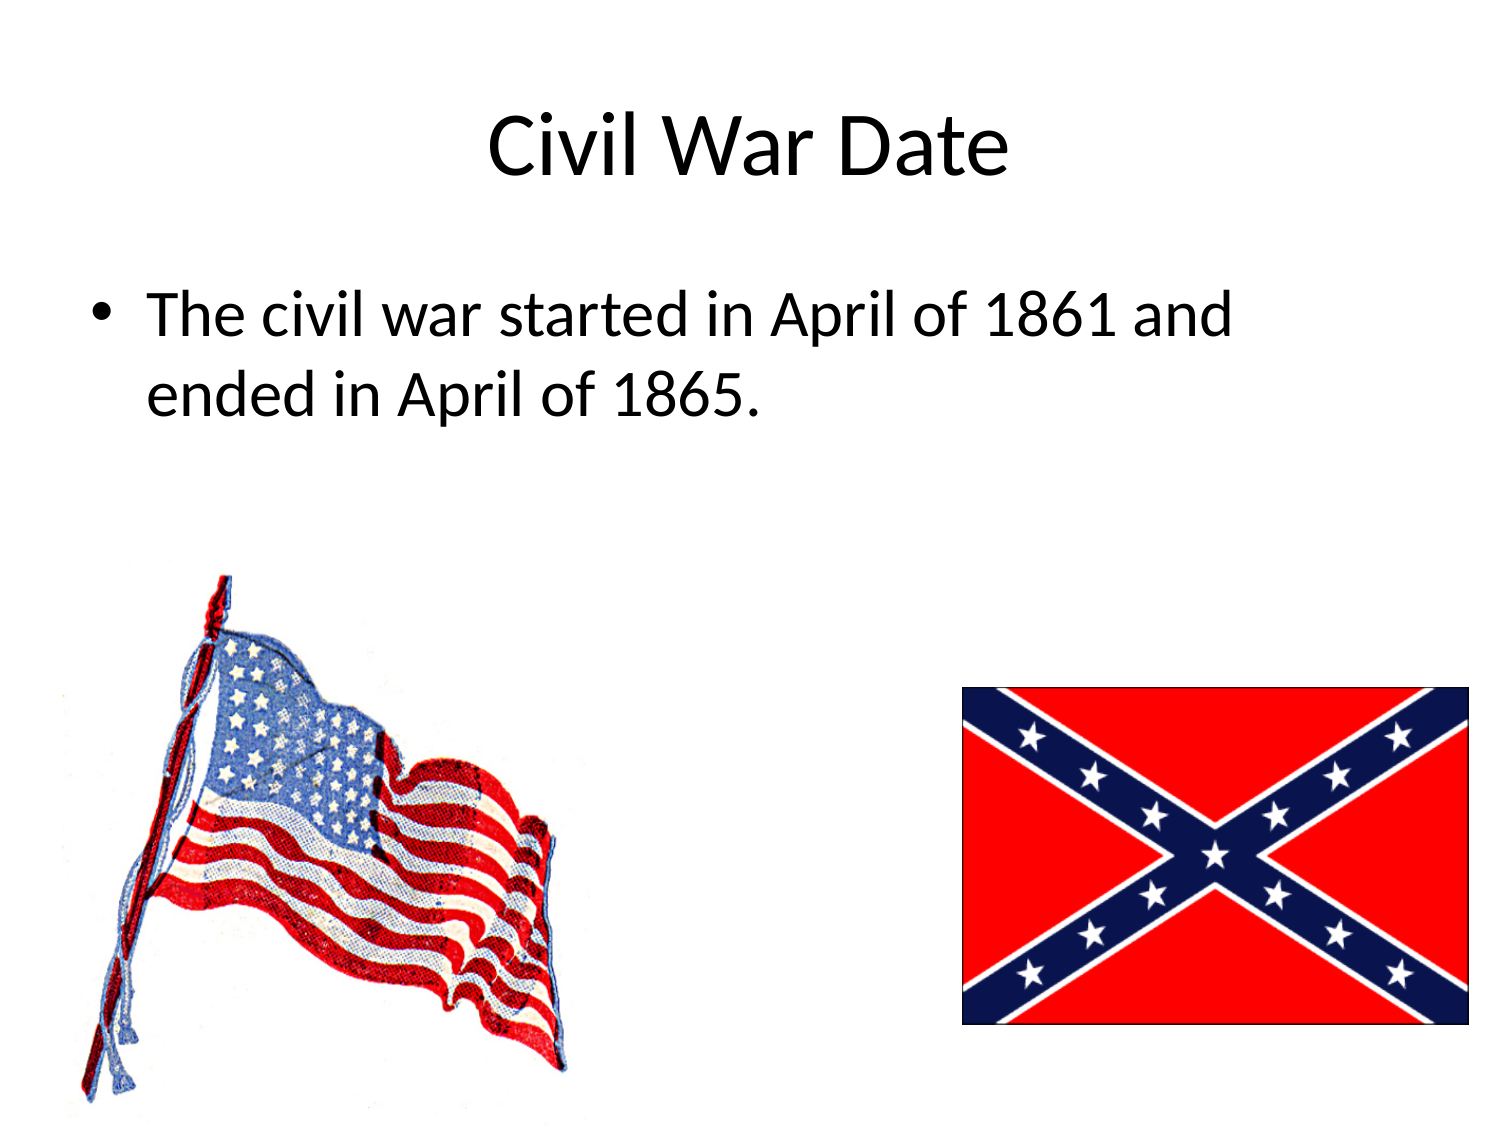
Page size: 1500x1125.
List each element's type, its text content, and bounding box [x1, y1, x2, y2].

picture [962, 687, 1469, 1026]
list The civil war started in April of 1861 and ended in April of 1865. [75, 262, 1425, 1005]
title Civil War Date [75, 45, 1425, 233]
picture [62, 560, 590, 1125]
